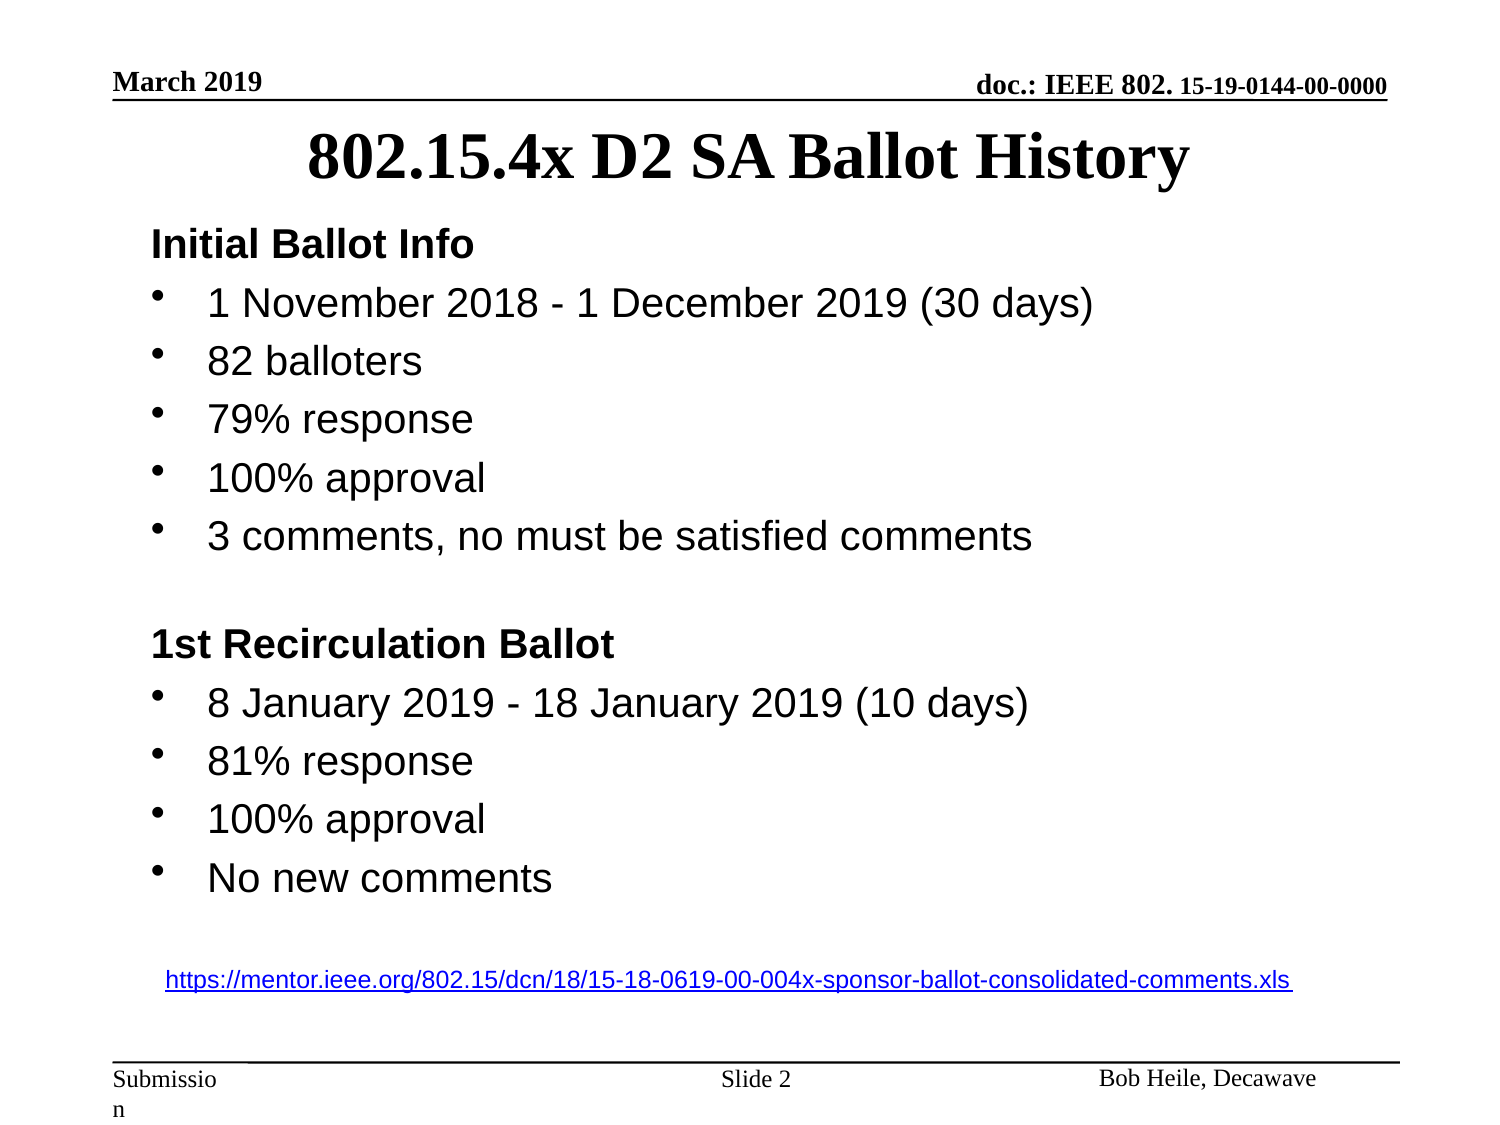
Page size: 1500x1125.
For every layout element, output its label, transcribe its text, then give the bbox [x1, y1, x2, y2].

list Initial Ballot Info 1 November 2018 - 1 December 2019 (30 days) 82 balloters 79% response 100% approval 3 comments, no must be satisfied comments 1st Recirculation Ballot 8 January 2019 - 18 January 2019 (10 days) 81% response 100% approval No new comments https://mentor.ieee.org/802.15/dcn/18/15-18-0619-00-004x-sponsor-ballot-consolidated-comments.xls [135, 209, 1486, 1036]
slide_number Slide 2 [712, 1062, 800, 1093]
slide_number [112, 62, 375, 98]
text_box 802.15.4x D2 SA Ballot History [112, 104, 1388, 230]
footer Bob Heile, Decawave [1098, 1062, 1413, 1092]
